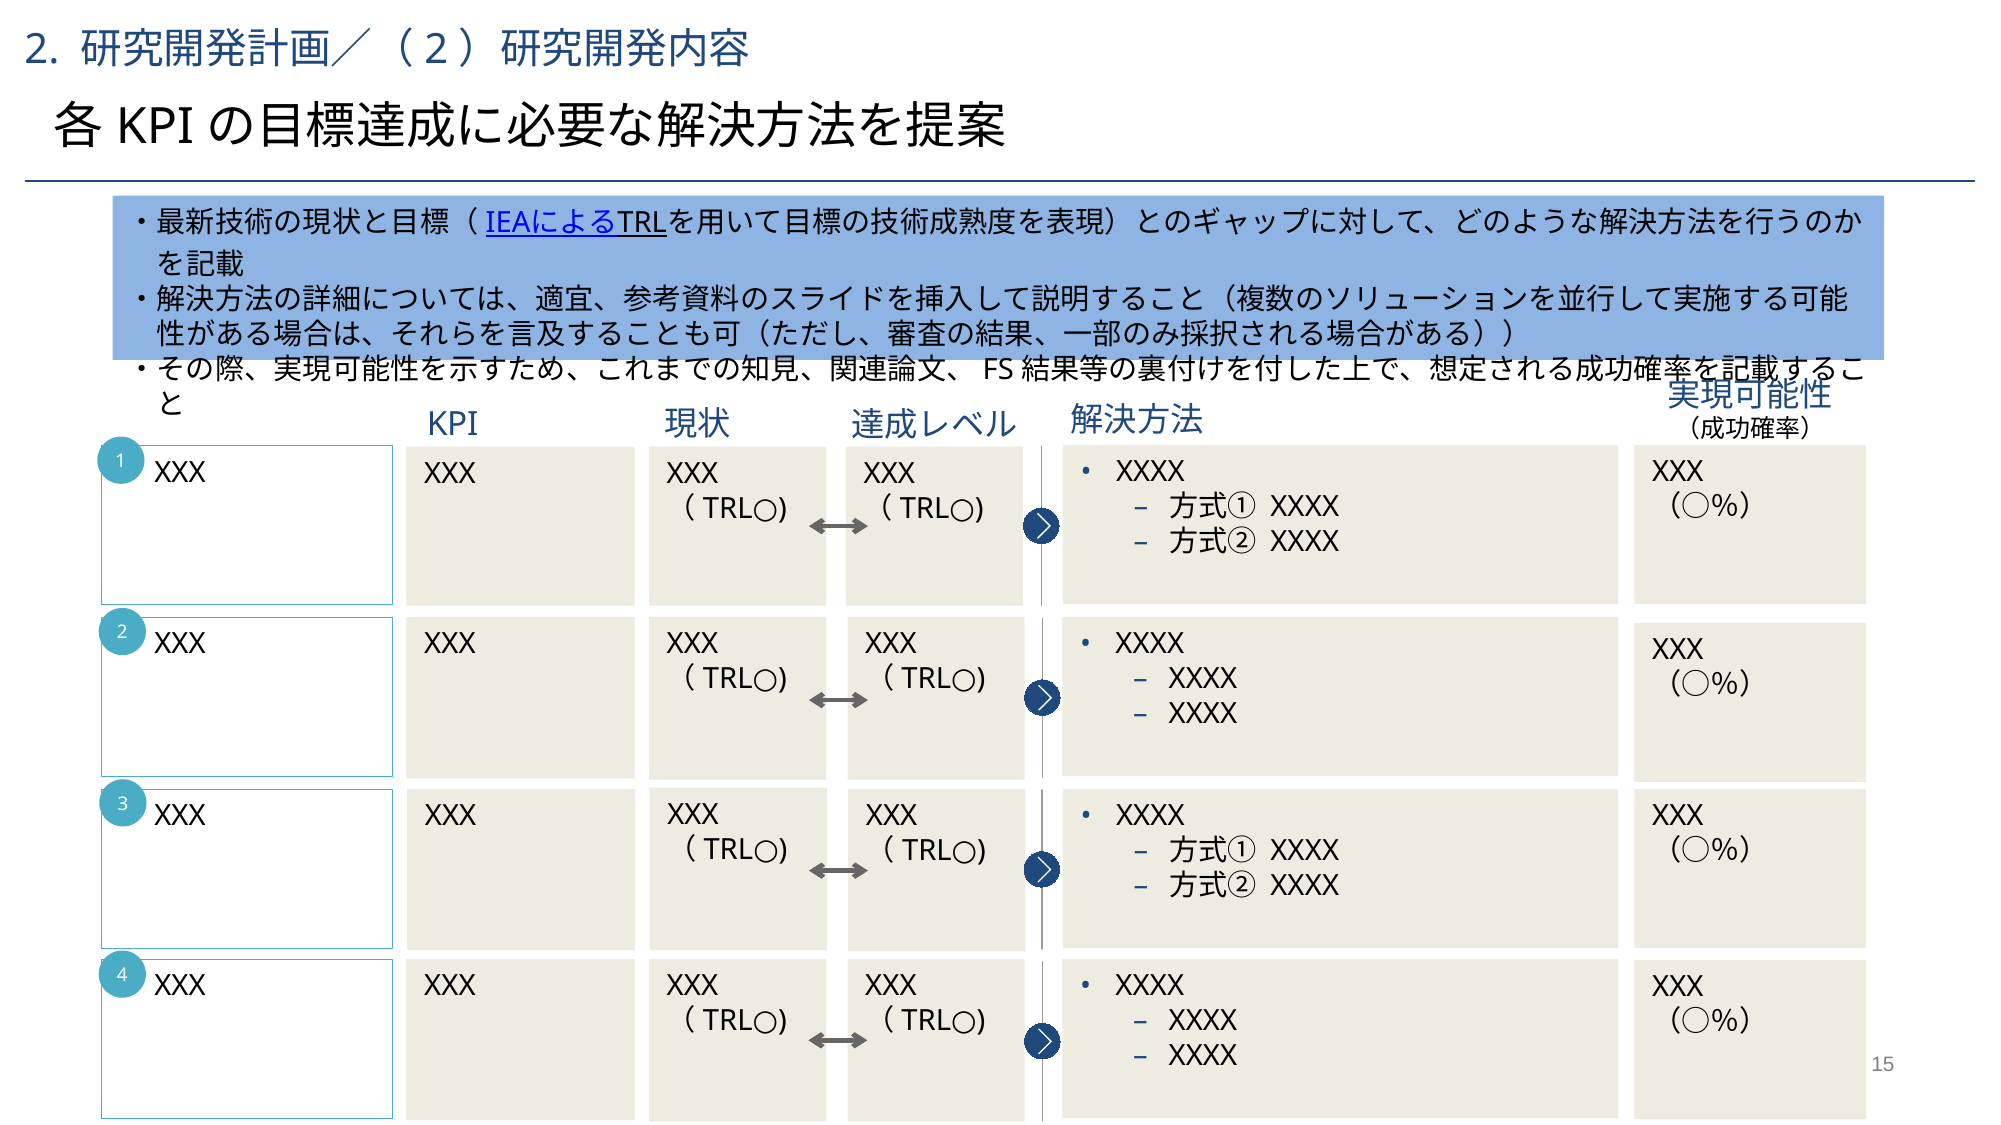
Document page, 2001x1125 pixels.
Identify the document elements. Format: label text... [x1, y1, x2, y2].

text_box XXX （TRL○) [848, 789, 1026, 952]
text_box XXXX 方式① XXXX 方式② XXXX [1062, 445, 1619, 605]
text_box XXX （TRL○) [649, 959, 827, 1122]
text_box 1 [96, 435, 146, 485]
text_box XXX [101, 445, 393, 605]
text_box 3 [98, 778, 148, 828]
text_box XXX [101, 959, 393, 1119]
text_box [1023, 446, 1060, 606]
text_box XXXX XXXX XXXX [1062, 959, 1619, 1119]
text_box XXX [101, 617, 393, 777]
text_box 各KPIの目標達成に必要な解決方法を提案 [53, 100, 1899, 155]
text_box XXX （TRL○) [847, 617, 1025, 780]
text_box XXX （TRL○) [845, 446, 1023, 606]
text_box XXXX 方式① XXXX 方式② XXXX [1062, 789, 1619, 949]
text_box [1024, 961, 1061, 1121]
text_box XXX （TRL○) [649, 446, 827, 606]
text_box XXX （○％） [1634, 789, 1866, 949]
text_box 2. 研究開発計画／（2）研究開発内容 [24, 28, 1818, 74]
text_box 現状 [649, 394, 746, 446]
text_box 解決方法 [1056, 391, 1219, 446]
text_box XXX [406, 617, 635, 779]
text_box XXX （TRL○) [847, 959, 1025, 1122]
text_box 実現可能性 （成功確率） [1652, 365, 1849, 445]
text_box XXX （TRL○) [649, 787, 827, 951]
text_box XXX [406, 959, 635, 1121]
text_box XXX （○％） [1634, 960, 1866, 1120]
text_box XXX [406, 446, 635, 606]
text_box XXX [101, 789, 393, 949]
text_box XXXX XXXX XXXX [1062, 617, 1619, 777]
text_box XXX （○％） [1634, 445, 1866, 605]
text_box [1023, 789, 1060, 950]
text_box XXX （○％） [1634, 622, 1866, 782]
text_box ・最新技術の現状と目標（IEAによるTRLを用いて目標の技術成熟度を表現）とのギャップに対して、どのような解決方法を行うのかを記載 ・解決方法の詳細については、適宜、参考資料のスライドを挿入して説明すること（複数のソリューションを並行して実施する可能性がある場合は、それらを言及することも可（ただし、審査の結果、一部のみ採択される場合がある）） ・その際、実現可能性を示すため、これまでの知見、関連論文、FS結果等の裏付けを付した上で、想定される成功確率を記載すること [112, 195, 1885, 361]
text_box 達成レベル [836, 395, 1033, 451]
text_box XXX [407, 789, 636, 951]
text_box 2 [97, 607, 147, 657]
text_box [1024, 617, 1061, 778]
text_box XXX （TRL○) [649, 617, 827, 780]
text_box KPI [412, 394, 494, 446]
text_box 4 [97, 949, 147, 999]
